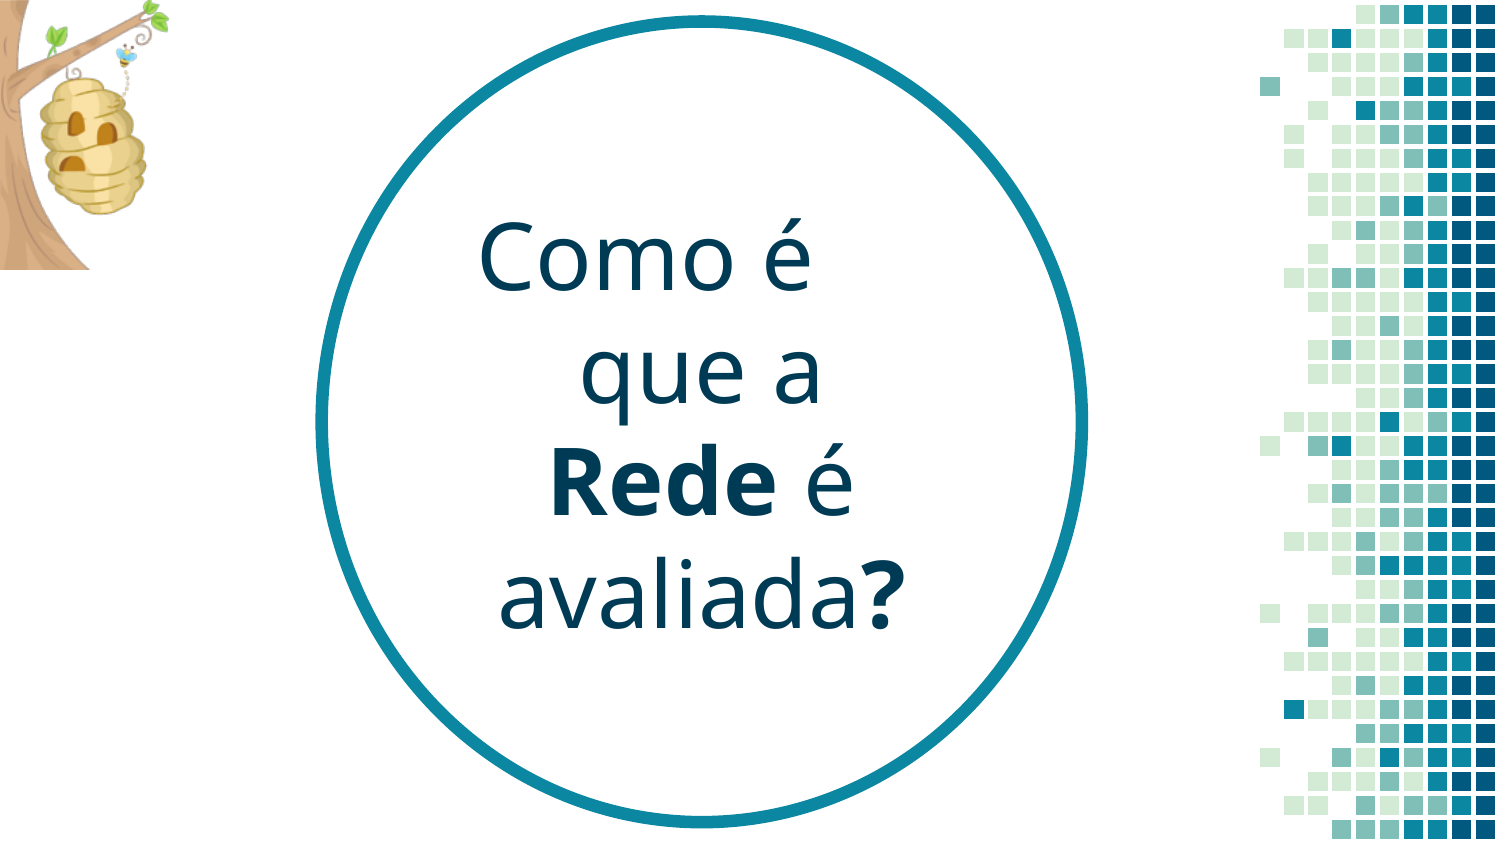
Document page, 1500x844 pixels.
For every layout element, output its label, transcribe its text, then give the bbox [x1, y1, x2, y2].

picture [0, 0, 169, 270]
title How is the Network Evaluated? [994, 164, 1084, 661]
text_box Como é que a Rede é avaliada? [321, 21, 1082, 823]
